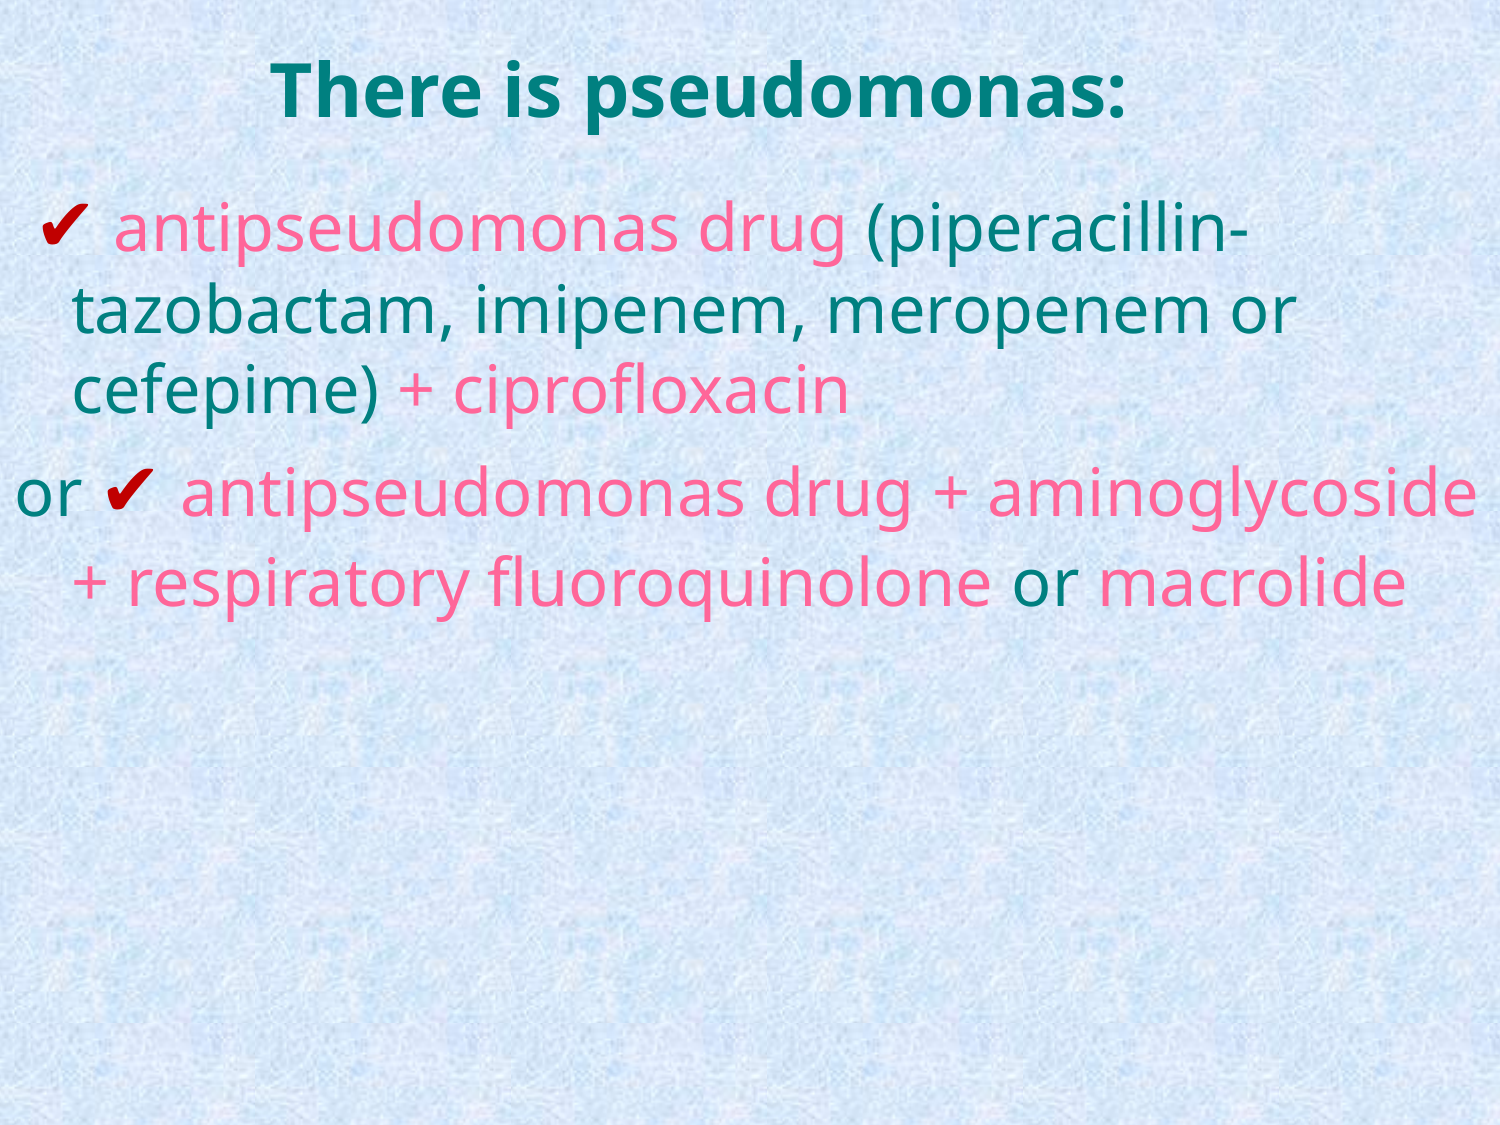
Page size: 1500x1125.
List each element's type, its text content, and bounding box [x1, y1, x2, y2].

text_box There is pseudomonas: ✔ antipseudomonas drug (piperacillin-tazobactam, imipenem, meropenem or cefepime) + ciprofloxacin or ✔ antipseudomonas drug + aminoglycoside + respiratory fluoroquinolone or macrolide [0, 0, 1500, 1125]
